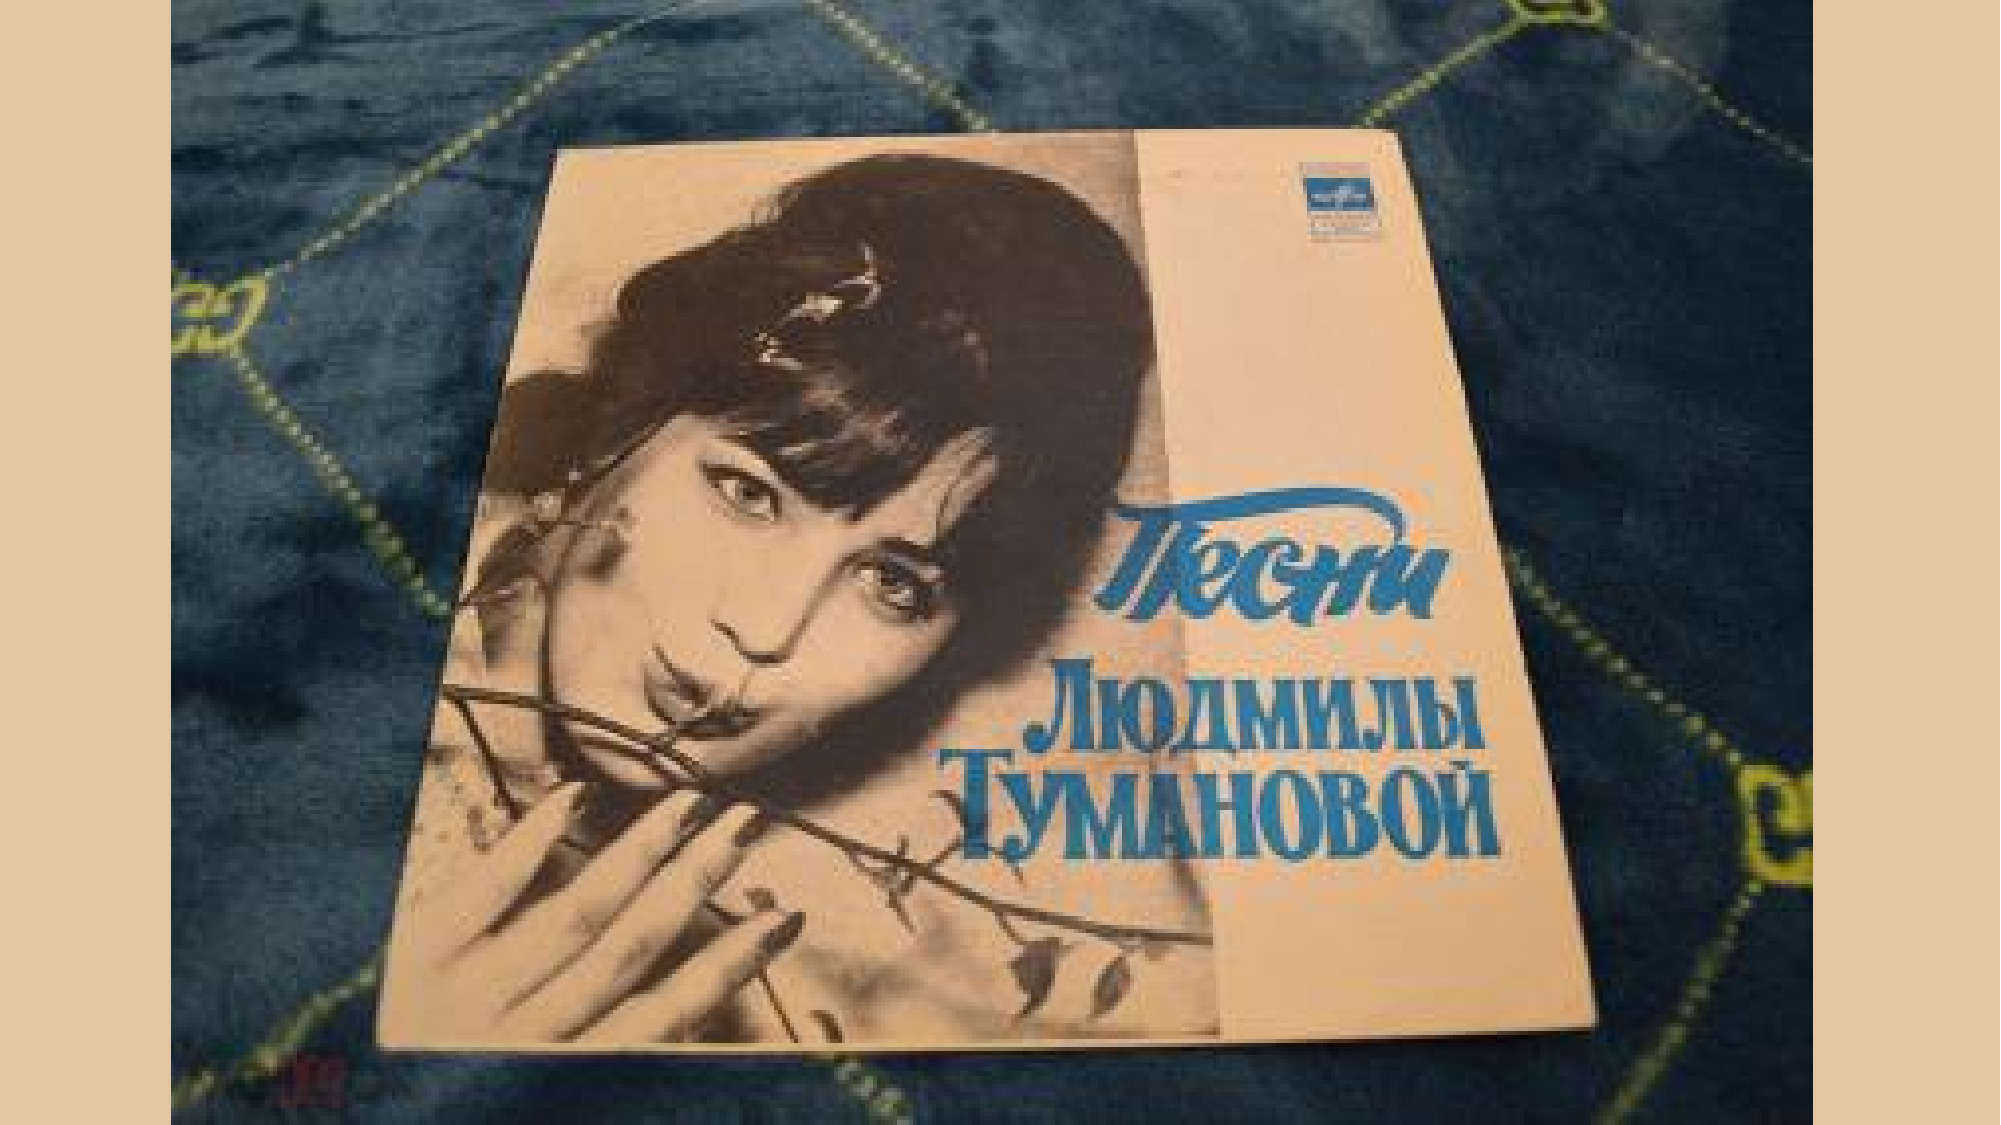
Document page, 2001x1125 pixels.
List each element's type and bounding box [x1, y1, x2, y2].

picture [171, 0, 1814, 1125]
